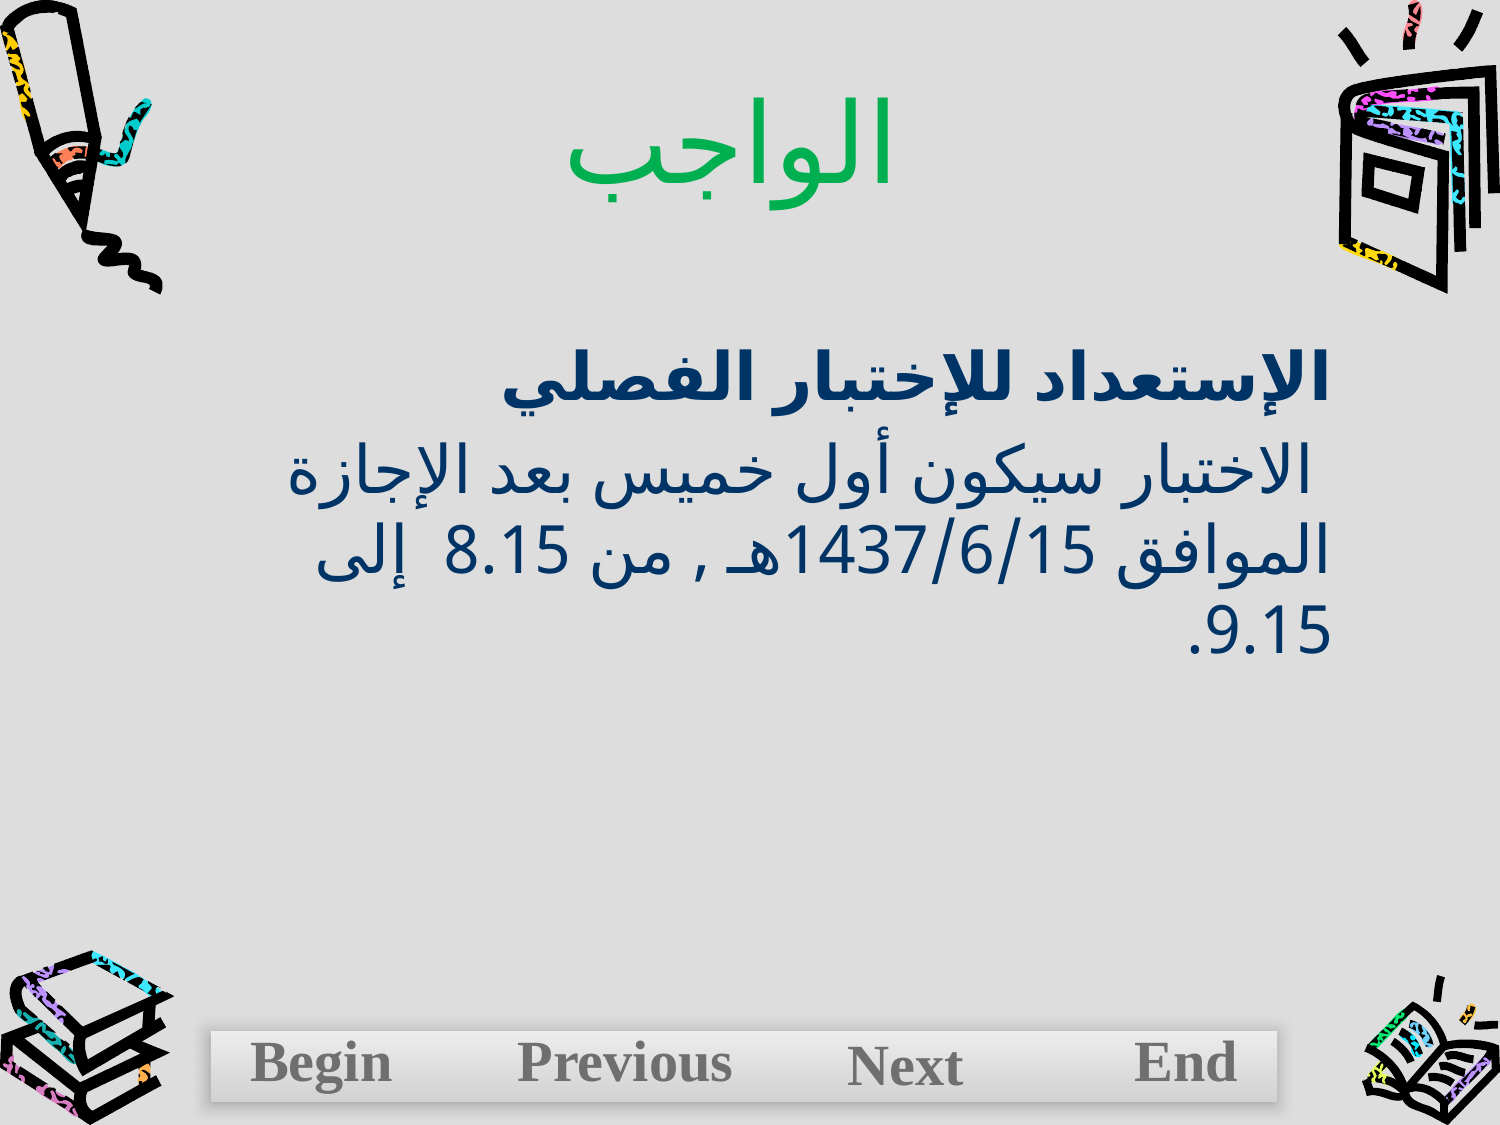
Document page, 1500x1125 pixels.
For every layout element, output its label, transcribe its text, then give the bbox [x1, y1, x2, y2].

title الواجب [93, 20, 1369, 256]
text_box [210, 1015, 1278, 1106]
subtitle الإستعداد للإختبار الفصلي الاختبار سيكون أول خميس بعد الإجازة الموافق 1437/6/15هـ , من 8.15 إلى 9.15. [159, 326, 1348, 774]
